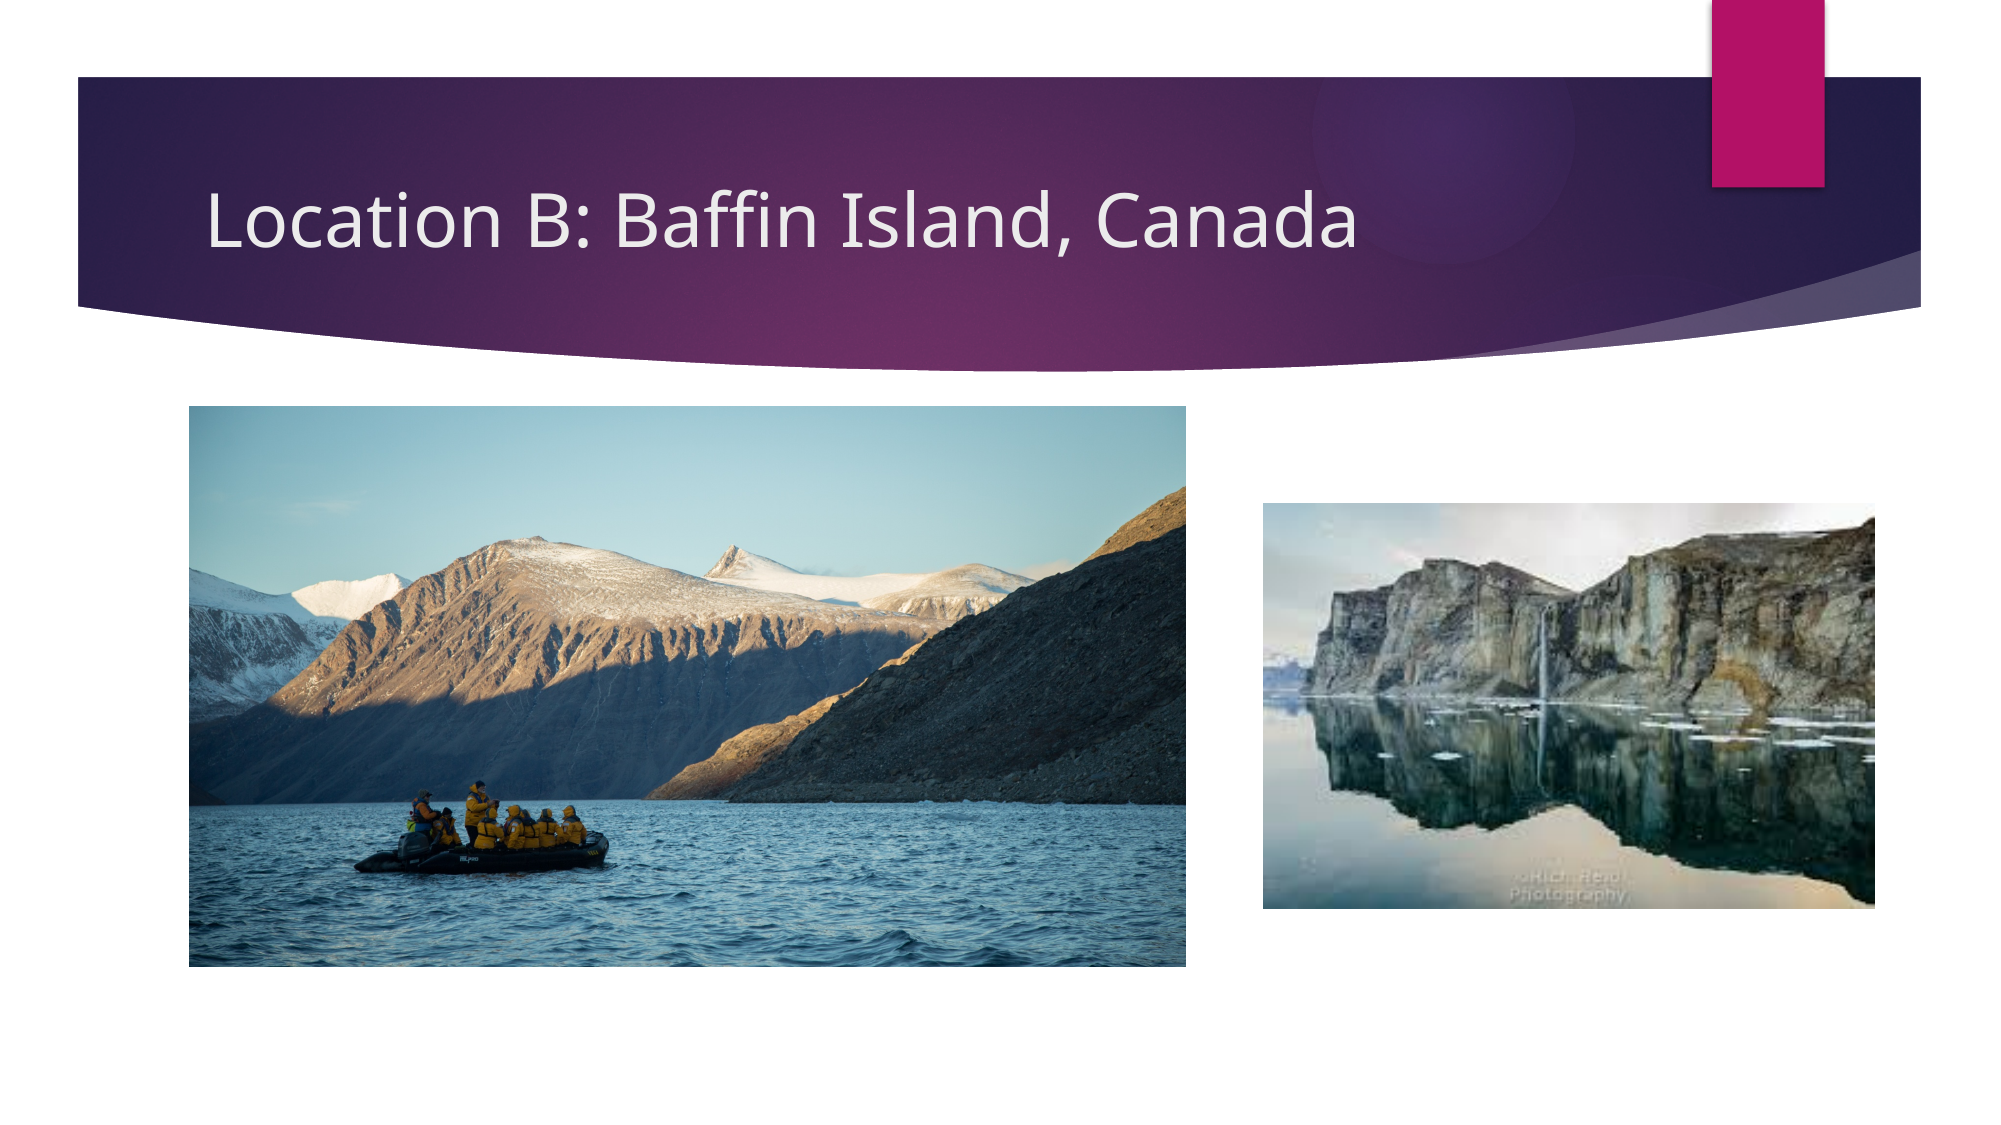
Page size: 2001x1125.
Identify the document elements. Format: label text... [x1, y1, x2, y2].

title Location B: Baffin Island, Canada [189, 159, 1627, 276]
picture [1262, 503, 1875, 910]
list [189, 406, 1186, 968]
